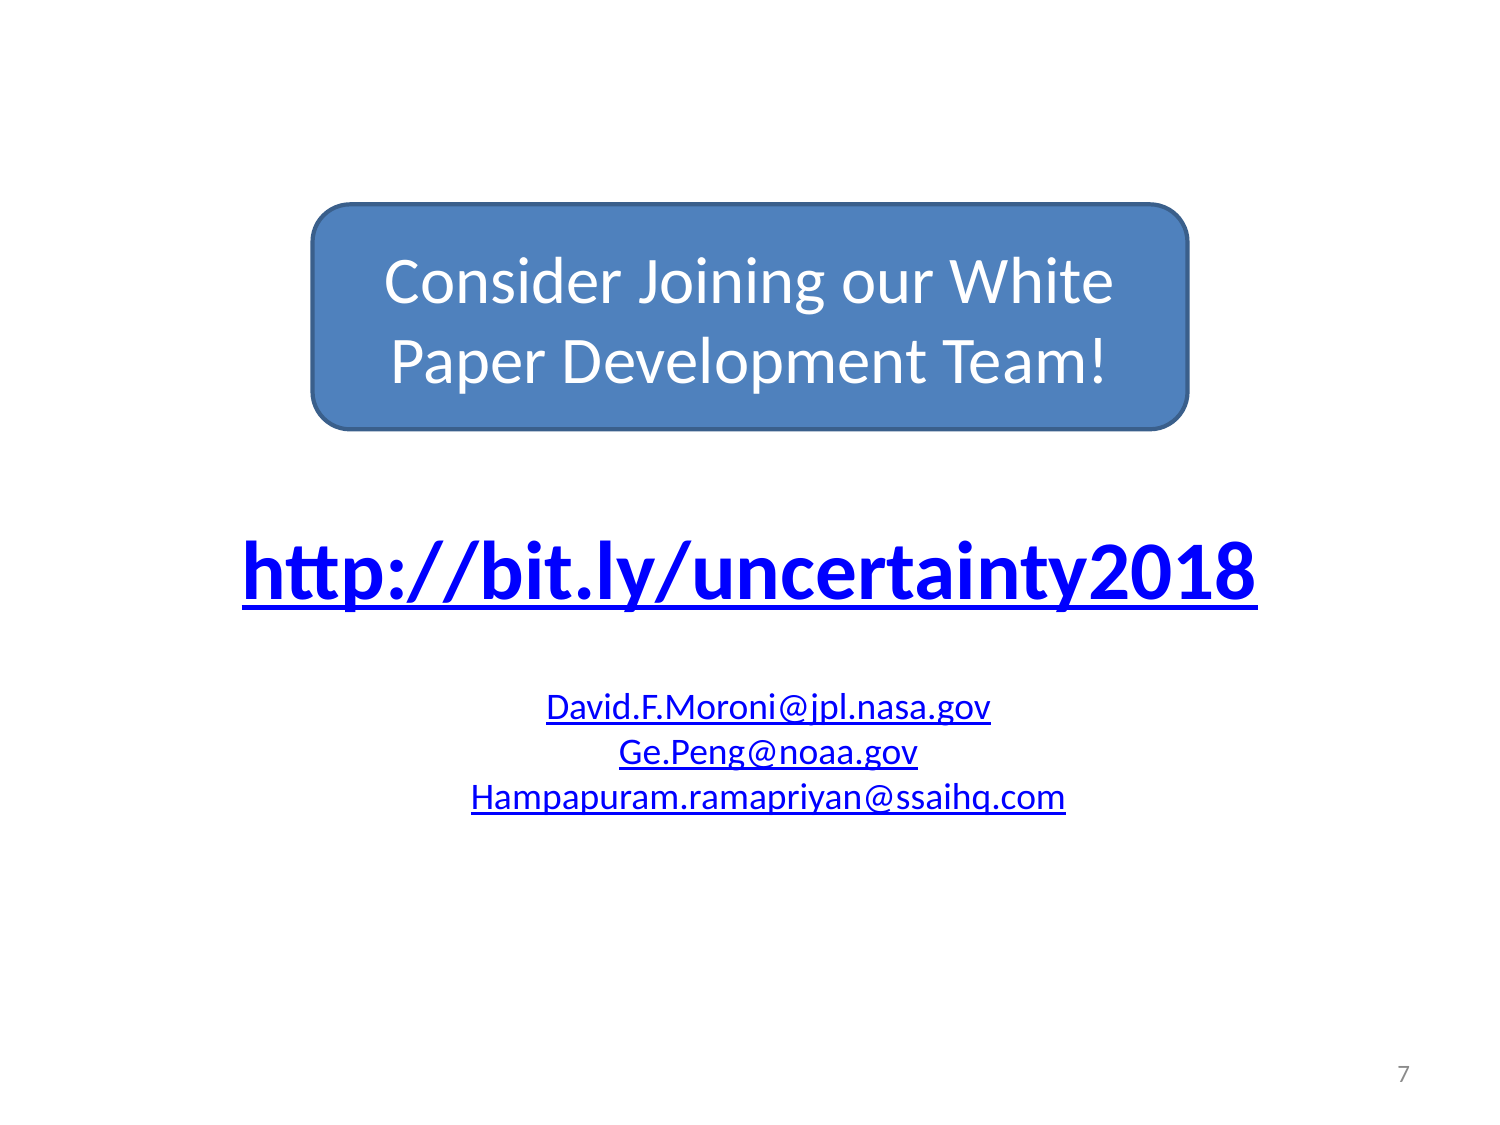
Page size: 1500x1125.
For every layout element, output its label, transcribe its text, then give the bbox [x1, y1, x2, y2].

text_box Consider Joining our White Paper Development Team! [310, 202, 1190, 432]
text_box http://bit.ly/uncertainty2018 [226, 508, 1274, 624]
text_box David.F.Moroni@jpl.nasa.gov Ge.Peng@noaa.gov Hampapuram.ramapriyan@ssaihq.com [274, 674, 1263, 825]
slide_number 7 [1074, 1042, 1425, 1103]
